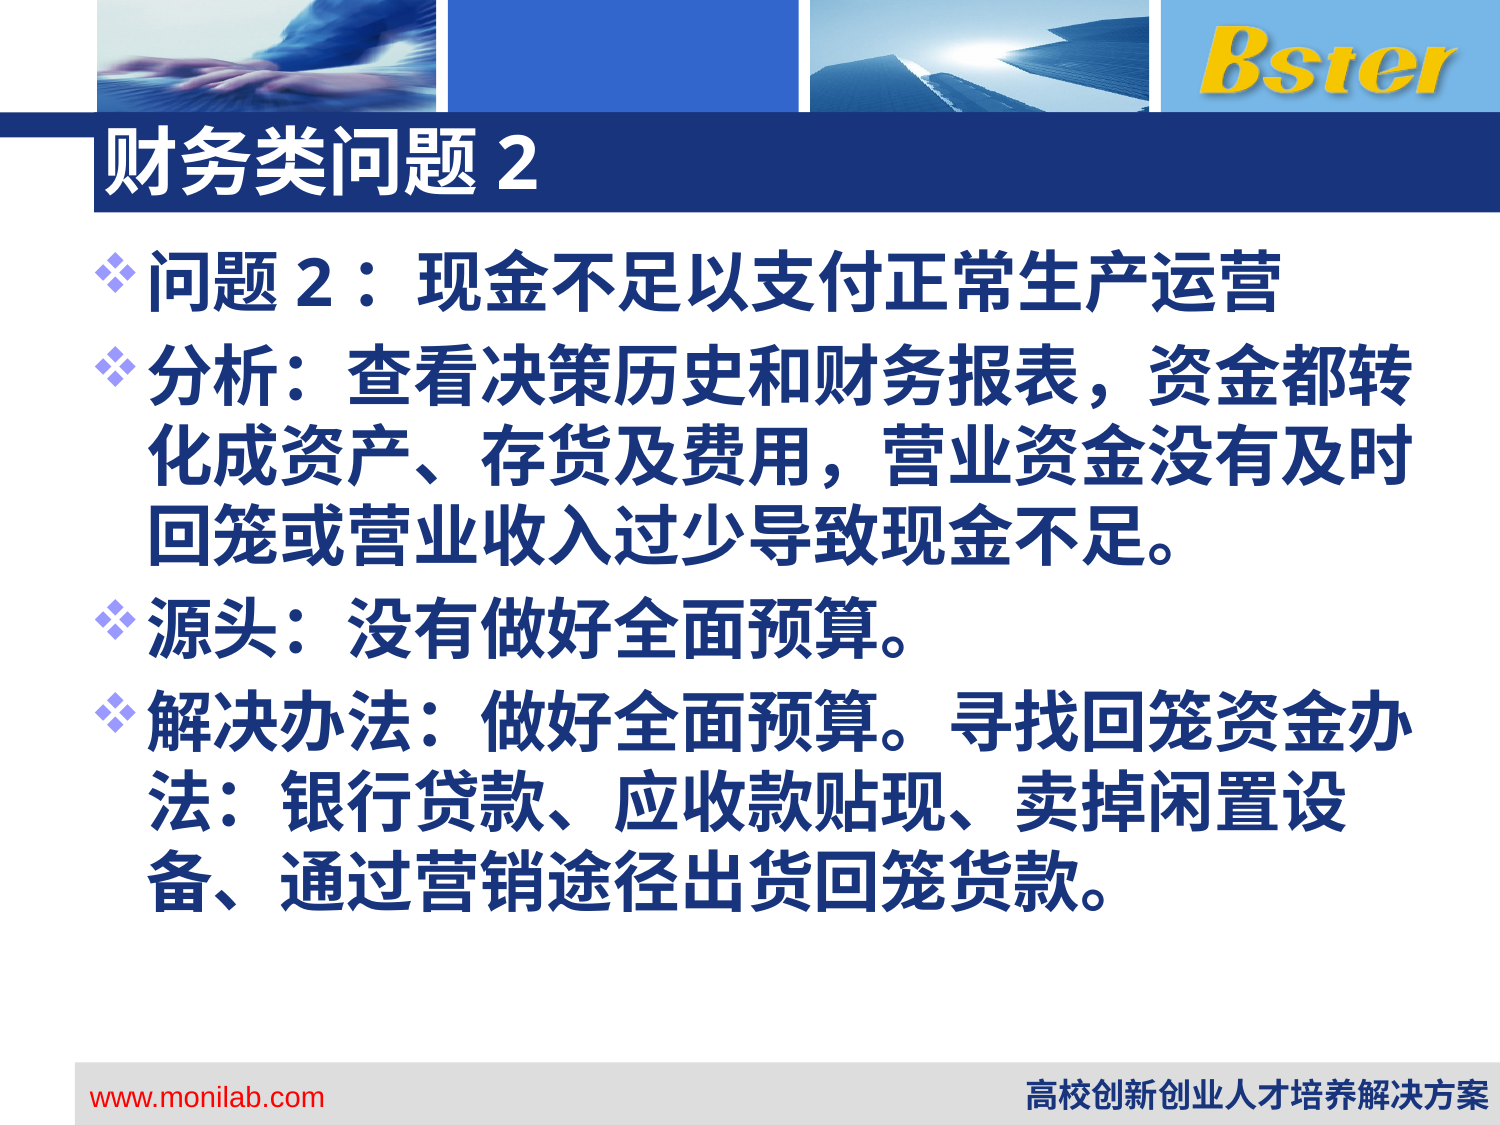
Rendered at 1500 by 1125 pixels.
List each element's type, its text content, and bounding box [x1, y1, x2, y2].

picture [810, 0, 1150, 112]
list 问题2：现金不足以支付正常生产运营 分析：查看决策历史和财务报表，资金都转化成资产、存货及费用，营业资金没有及时回笼或营业收入过少导致现金不足。 源头：没有做好全面预算。 解决办法：做好全面预算。寻找回笼资金办法：银行贷款、应收款贴现、卖掉闲置设备、通过营销途径出货回笼货款。 [74, 232, 1454, 1034]
picture [97, 0, 437, 112]
picture [1199, 26, 1458, 94]
title 财务类问题2 [88, 113, 1369, 206]
